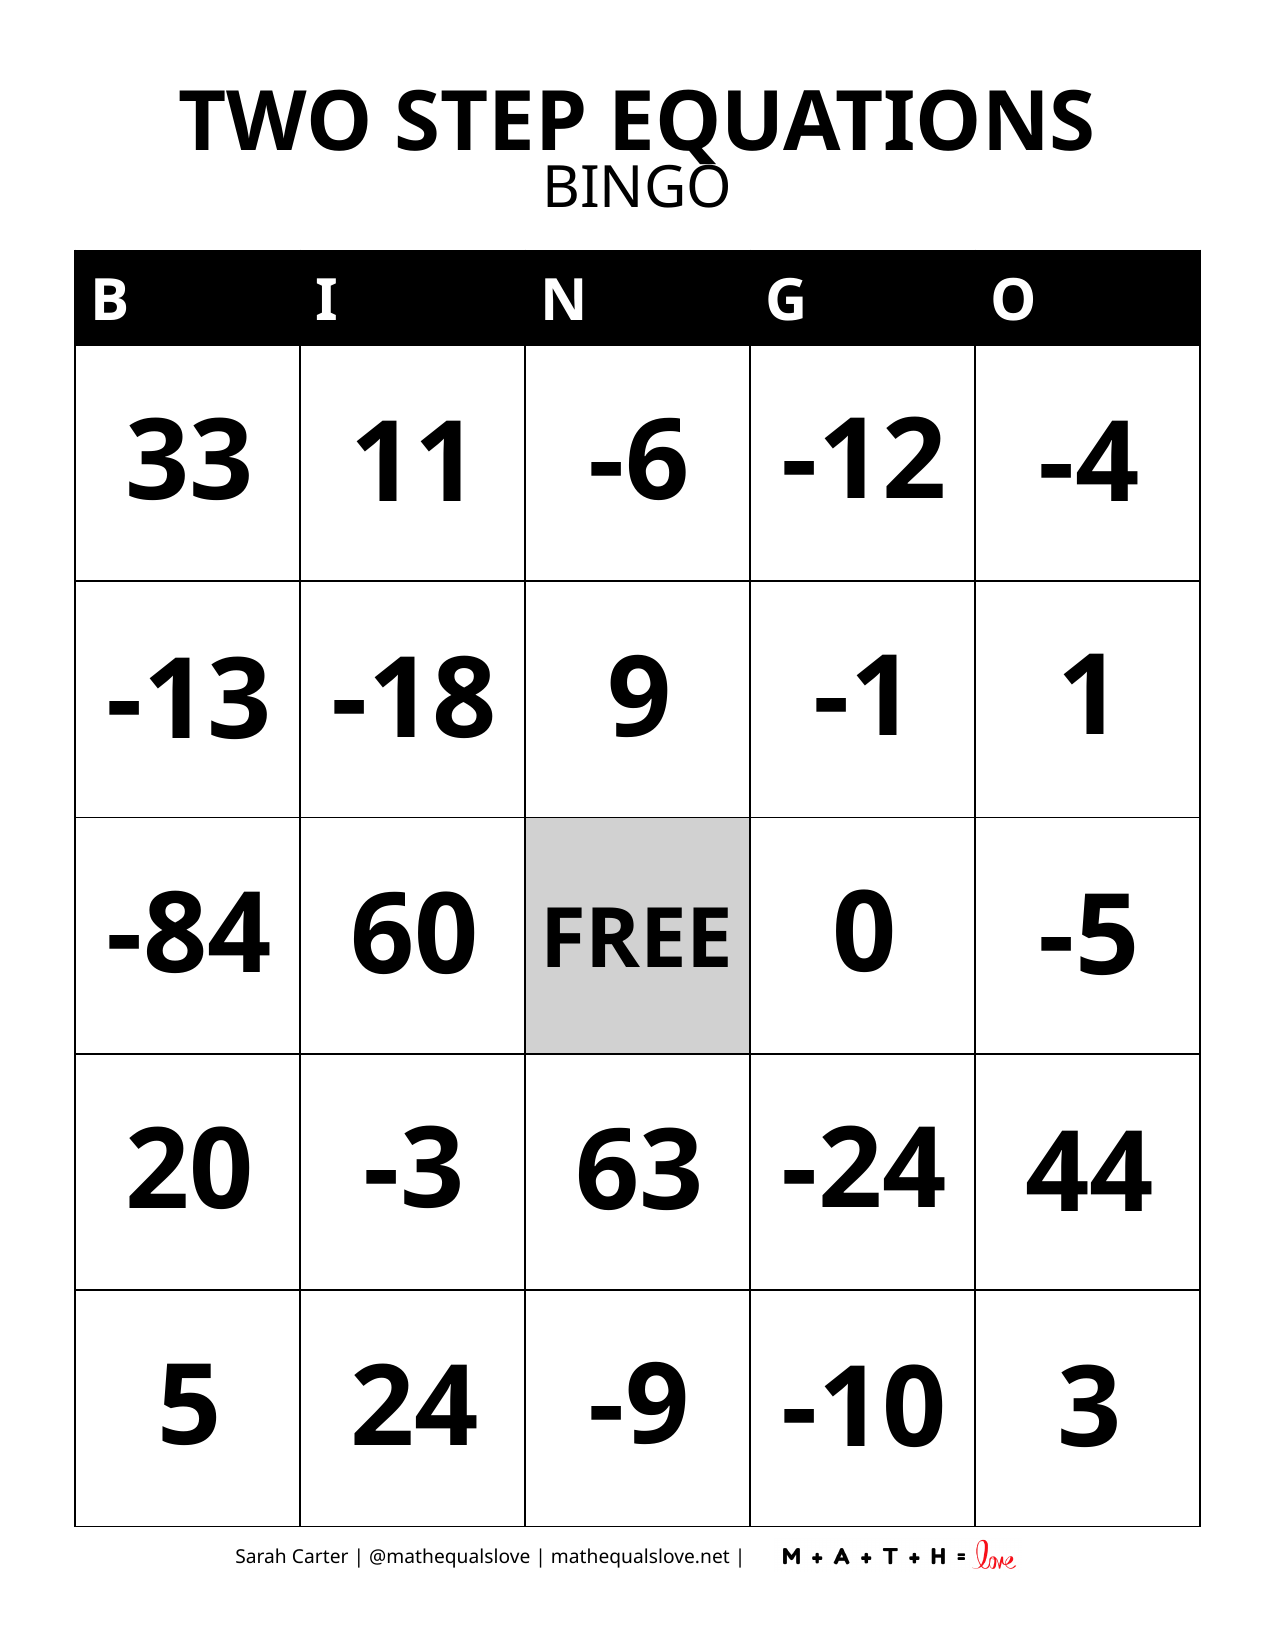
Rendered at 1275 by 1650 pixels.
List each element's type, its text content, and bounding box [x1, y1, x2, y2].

text_box 11 [300, 433, 528, 481]
table_cell [301, 1291, 524, 1376]
text_box TWO STEP EQUATIONS [74, 59, 1200, 175]
table_cell [976, 1425, 1199, 1526]
text_box 1 [975, 665, 1203, 713]
table_cell [301, 1055, 524, 1138]
table_header G [751, 251, 974, 344]
table_cell FREE [526, 818, 749, 1053]
text_box -10 [750, 1377, 975, 1425]
table_cell [751, 818, 974, 903]
table_cell [526, 1189, 749, 1289]
text_box -18 [300, 668, 528, 716]
table_cell [301, 1186, 524, 1289]
table_cell [301, 481, 524, 580]
text_box -1 [750, 666, 978, 714]
text_box 20 [75, 1140, 303, 1188]
table_cell [526, 715, 749, 817]
table_header B [76, 251, 299, 344]
table_cell [301, 953, 524, 1053]
table_cell [301, 1424, 524, 1526]
table_cell [301, 716, 524, 817]
table_cell [976, 1055, 1199, 1142]
table_cell [976, 713, 1199, 817]
table_cell [751, 951, 974, 1053]
text_box 33 [75, 430, 303, 478]
text_box 9 [525, 667, 753, 715]
text_box -4 [975, 433, 1203, 481]
table_cell [76, 1188, 299, 1289]
table_cell [76, 1055, 299, 1140]
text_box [220, 1535, 1055, 1576]
table_cell [76, 478, 299, 580]
text_box 60 [300, 905, 528, 953]
table_cell [526, 478, 749, 580]
text_box -24 [750, 1138, 978, 1186]
table_cell [526, 1055, 749, 1141]
table_cell [751, 477, 974, 580]
text_box -12 [750, 429, 978, 477]
table_cell [751, 582, 974, 666]
table_header I [301, 251, 524, 344]
table_cell [76, 582, 299, 669]
text_box -3 [300, 1138, 528, 1186]
text_box -5 [975, 906, 1203, 954]
table_cell [76, 346, 299, 430]
text_box -84 [75, 904, 303, 952]
table_cell [751, 1186, 974, 1289]
table_cell [751, 1291, 974, 1377]
table_cell [976, 481, 1199, 580]
table_cell [751, 1425, 974, 1526]
table_cell [76, 818, 299, 904]
table_cell [301, 582, 524, 668]
table_cell [976, 582, 1199, 665]
text_box 3 [975, 1377, 1203, 1425]
table_cell [751, 714, 974, 817]
text_box BINGO [74, 175, 1200, 226]
table_cell [76, 952, 299, 1053]
text_box 24 [300, 1376, 528, 1424]
table_cell [301, 346, 524, 433]
table_cell [76, 1423, 299, 1526]
text_box 5 [75, 1375, 303, 1423]
table_cell [526, 1291, 749, 1374]
table_cell [751, 346, 974, 429]
text_box 0 [750, 903, 978, 951]
table_header O [976, 251, 1199, 344]
table_cell [301, 818, 524, 905]
table_cell [976, 346, 1199, 433]
table_cell [76, 1291, 299, 1375]
table_cell [526, 582, 749, 667]
table_cell [751, 1055, 974, 1138]
table_cell [526, 346, 749, 430]
text_box 44 [975, 1142, 1203, 1190]
table_header N [526, 251, 749, 344]
text_box -13 [75, 669, 303, 717]
table_cell [976, 954, 1199, 1053]
table_cell [976, 1190, 1199, 1289]
table_cell [76, 717, 299, 817]
table_cell [976, 1291, 1199, 1377]
text_box -6 [525, 430, 753, 478]
text_box 63 [525, 1141, 753, 1189]
text_box -9 [525, 1374, 753, 1422]
table_cell [526, 1422, 749, 1526]
table_cell [976, 818, 1199, 906]
